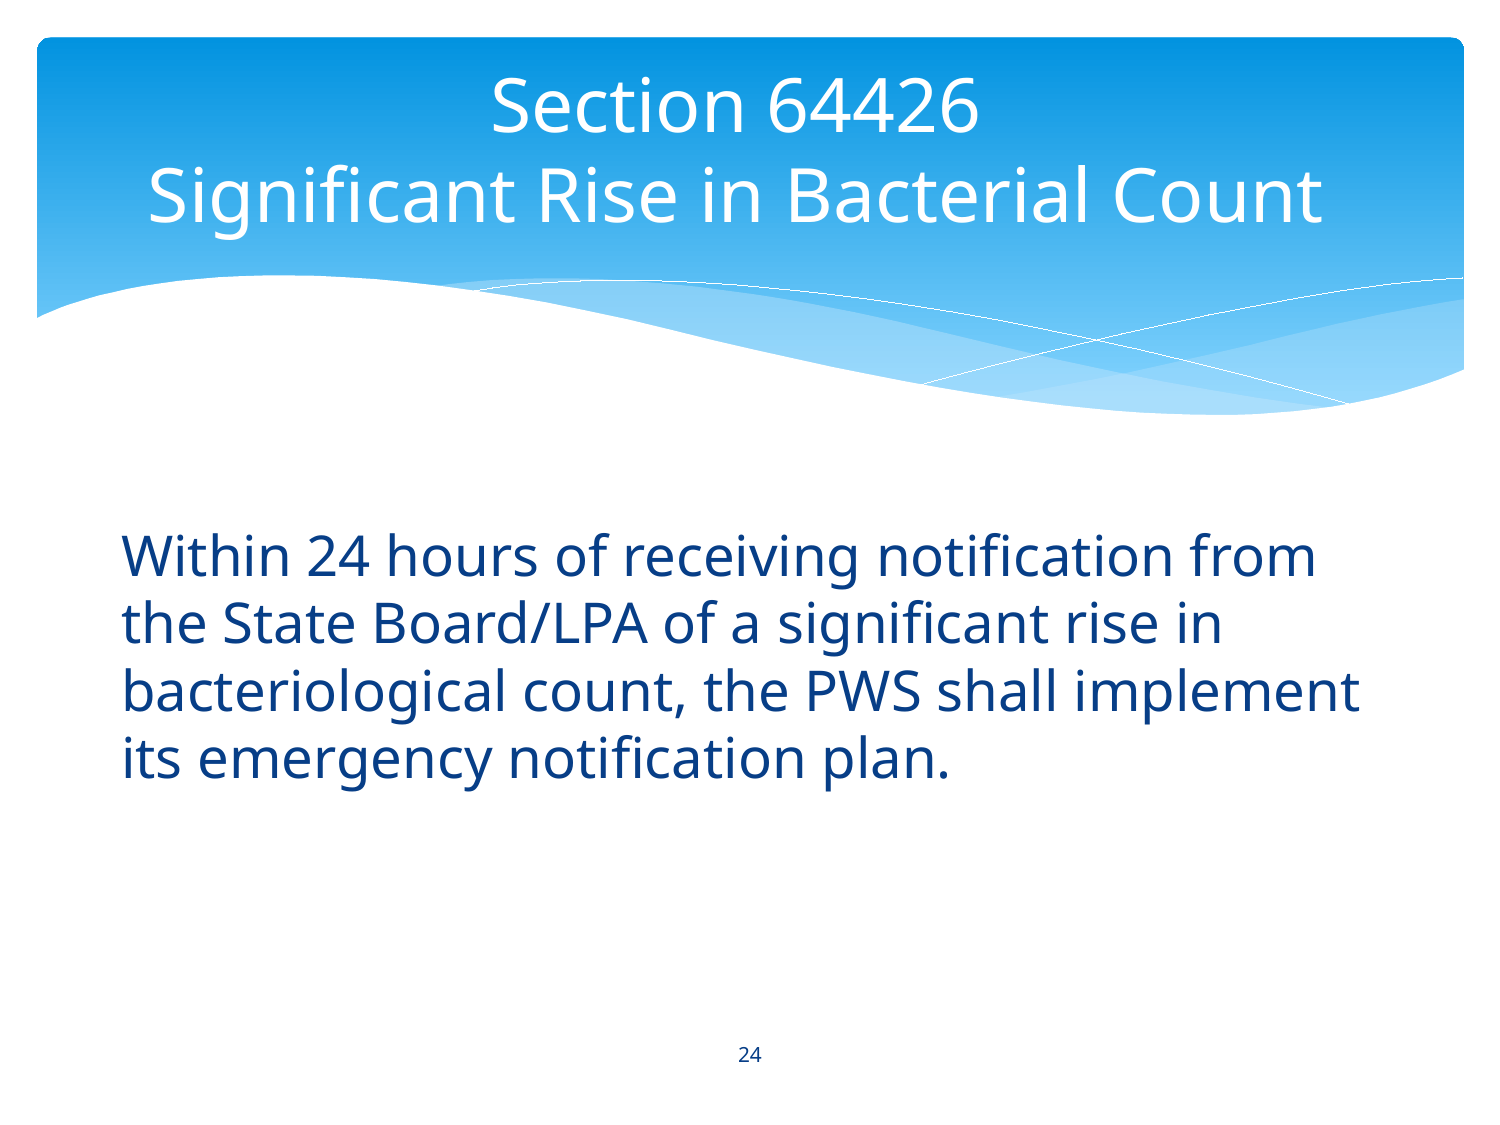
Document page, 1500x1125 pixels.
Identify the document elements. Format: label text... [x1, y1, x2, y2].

slide_number 24 [654, 1025, 846, 1086]
text_box Section 64426 Significant Rise in Bacterial Count [98, 49, 1374, 245]
list Within 24 hours of receiving notification from the State Board/LPA of a significant rise in bacteriological count, the PWS shall implement its emergency notification plan. [106, 512, 1406, 800]
